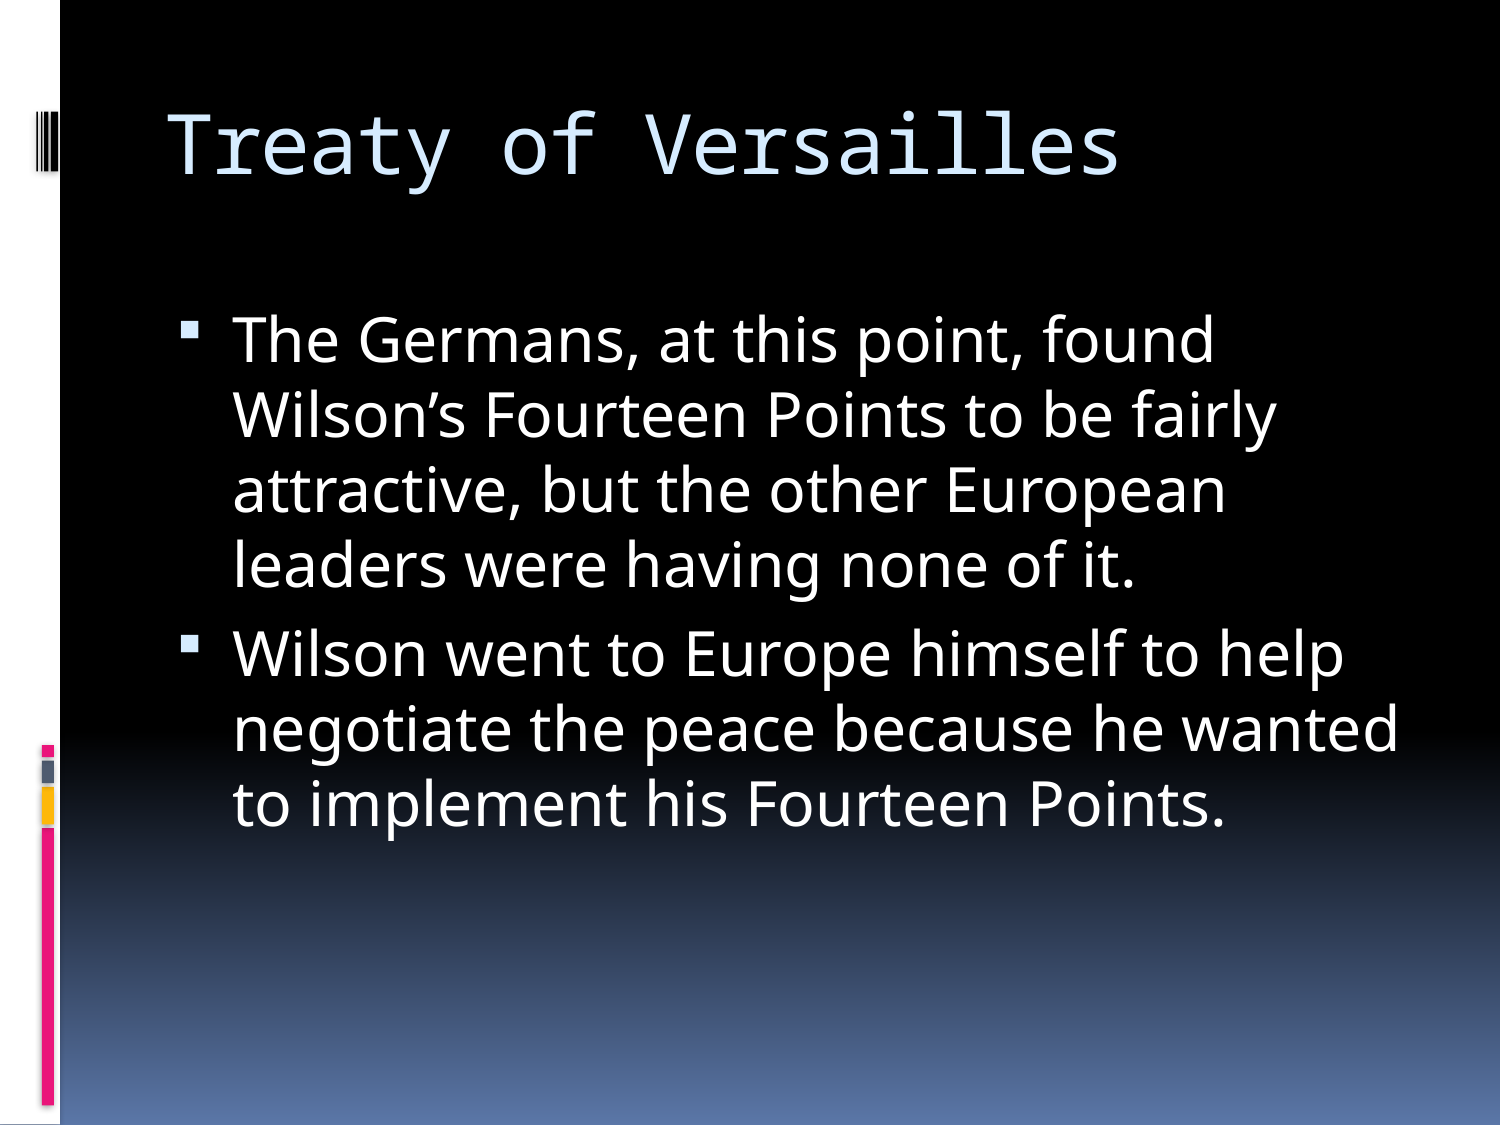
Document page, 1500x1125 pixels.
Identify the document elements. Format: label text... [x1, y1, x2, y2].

list The Germans, at this point, found Wilson’s Fourteen Points to be fairly attractive, but the other European leaders were having none of it. Wilson went to Europe himself to help negotiate the peace because he wanted to implement his Fourteen Points. [150, 292, 1425, 1043]
title Treaty of Versailles [150, 83, 1425, 234]
